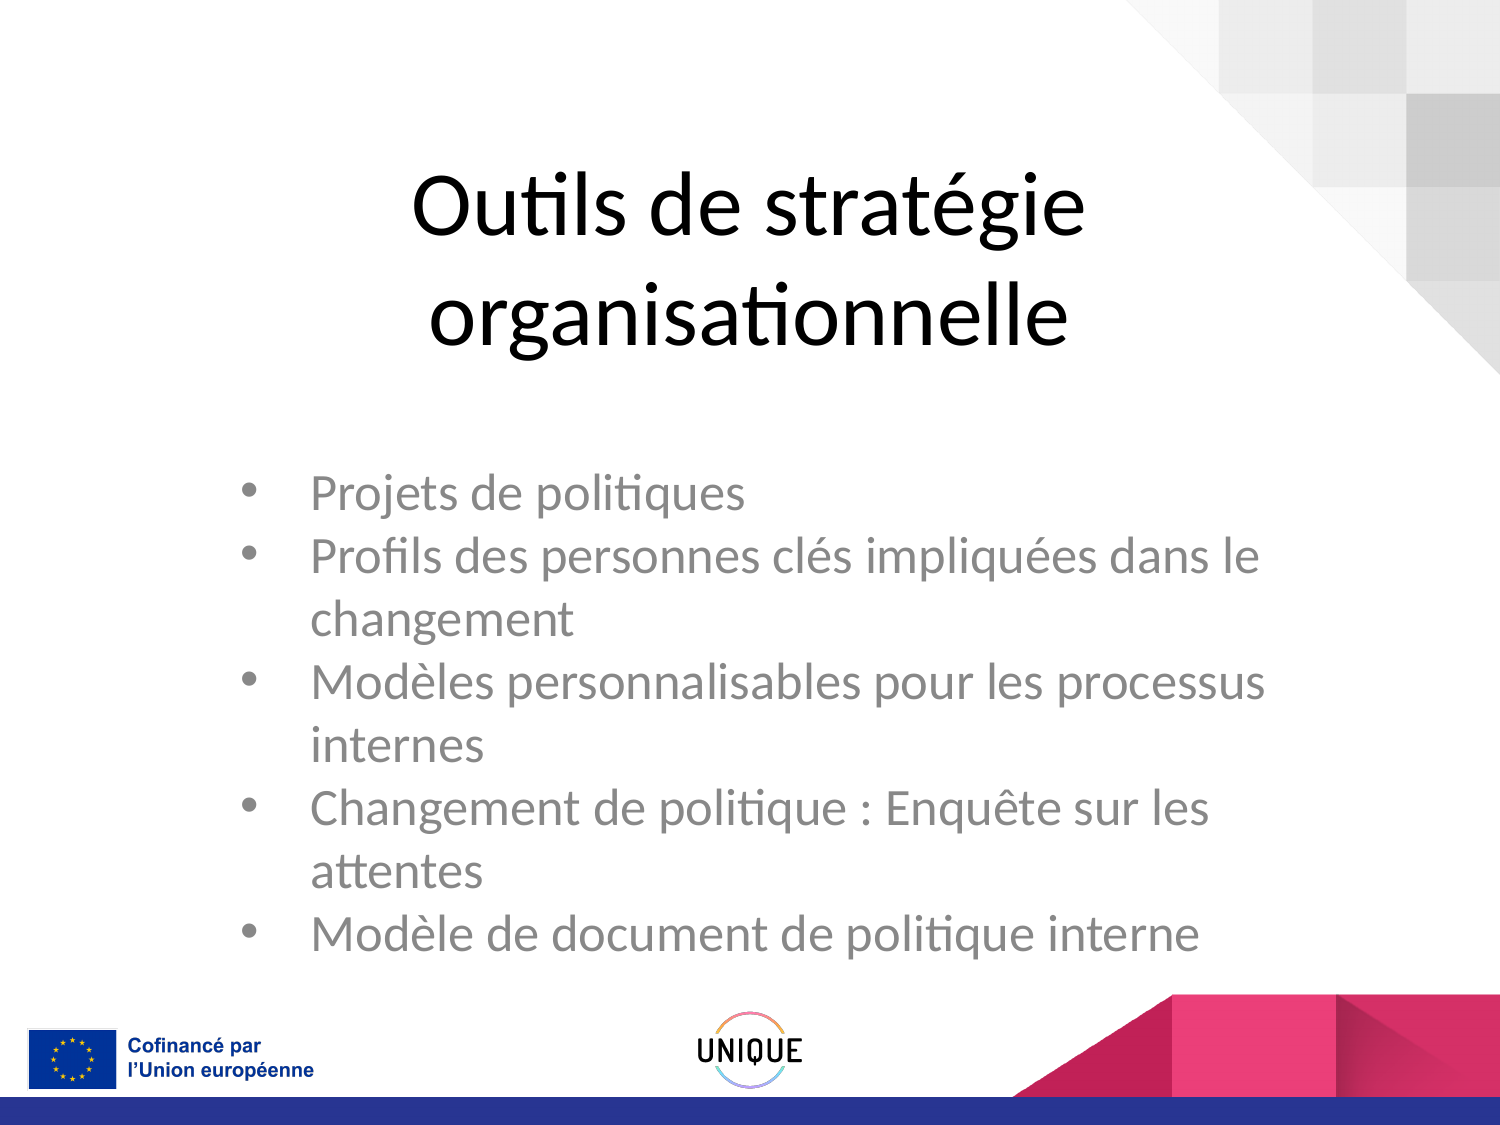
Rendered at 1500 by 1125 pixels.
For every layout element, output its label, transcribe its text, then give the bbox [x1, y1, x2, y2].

subtitle Projets de politiques Profils des personnes clés impliquées dans le changement Modèles personnalisables pour les processus internes Changement de politique : Enquête sur les attentes Modèle de document de politique interne [225, 450, 1388, 971]
picture [1125, 0, 1500, 375]
picture [0, 993, 1500, 1125]
title Outils de stratégie organisationnelle [112, 132, 1388, 375]
